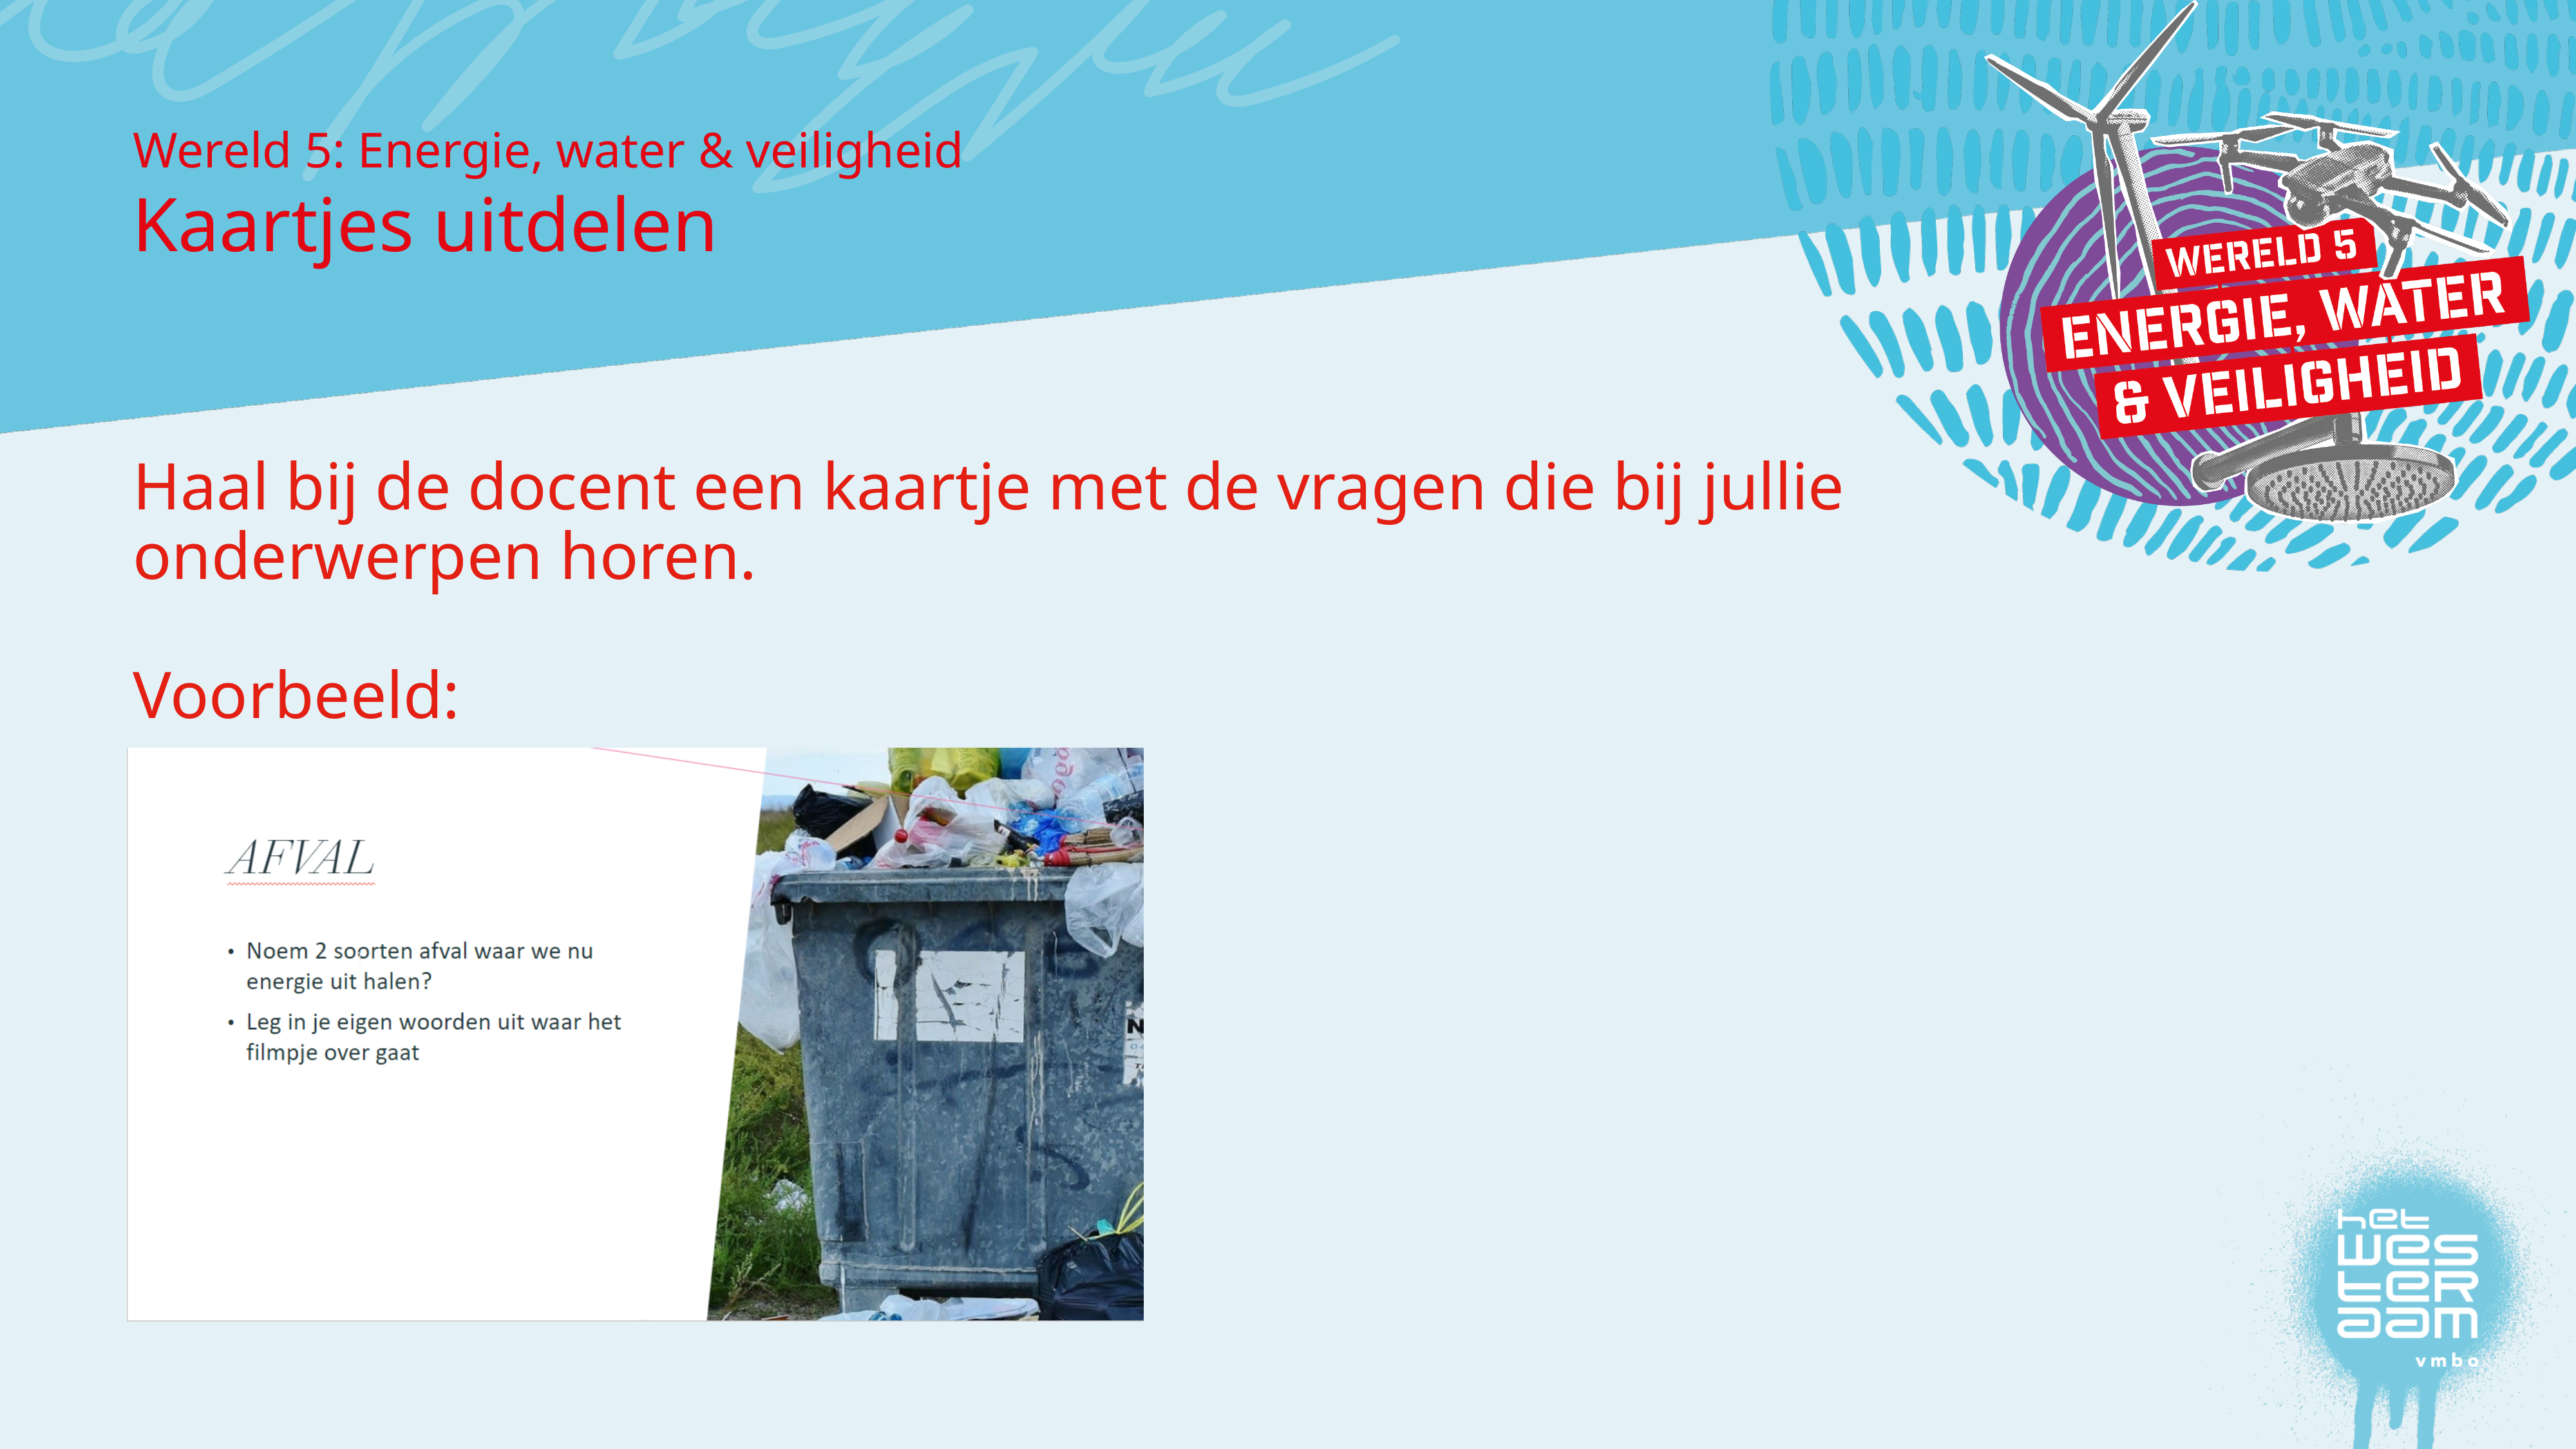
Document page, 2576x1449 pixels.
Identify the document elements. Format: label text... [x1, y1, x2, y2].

picture [2206, 1062, 2576, 1449]
picture [0, 0, 2576, 572]
picture [127, 748, 1144, 1321]
list Haal bij de docent een kaartje met de vragen die bij jullie onderwerpen horen. Voorbeeld: [127, 448, 2157, 1321]
